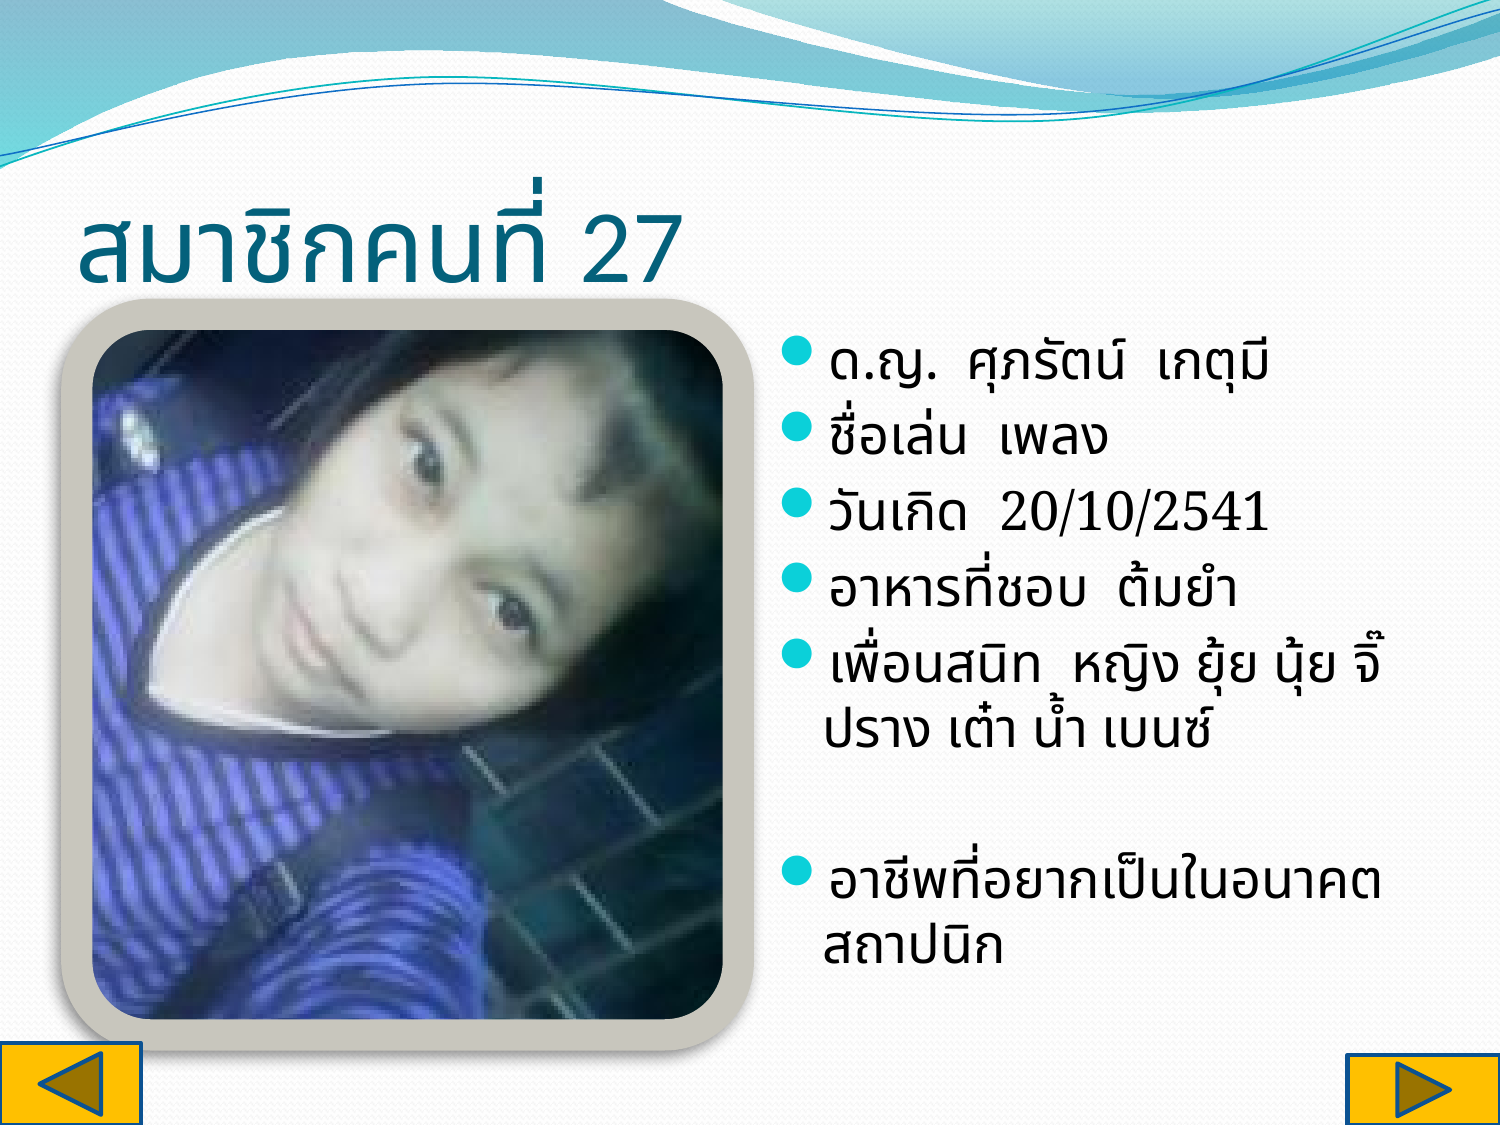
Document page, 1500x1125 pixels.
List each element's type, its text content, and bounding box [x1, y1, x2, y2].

title สมาชิกคนที่ 27 [74, 115, 1426, 304]
list ด.ญ. ศุภรัตน์ เกตุมี ชื่อเล่น เพลง วันเกิด 20/10/2541 อาหารที่ชอบ ต้มยำ เพื่อนสนิท หญิง ยุ้ย นุ้ย จิ๊ ปราง เต๋า น้ำ เบนซ์ อาชีพที่อยากเป็นในอนาคต สถาปนิก [762, 317, 1426, 1038]
text_box [1345, 1053, 1500, 1125]
picture [76, 314, 739, 1036]
text_box [0, 1041, 143, 1125]
